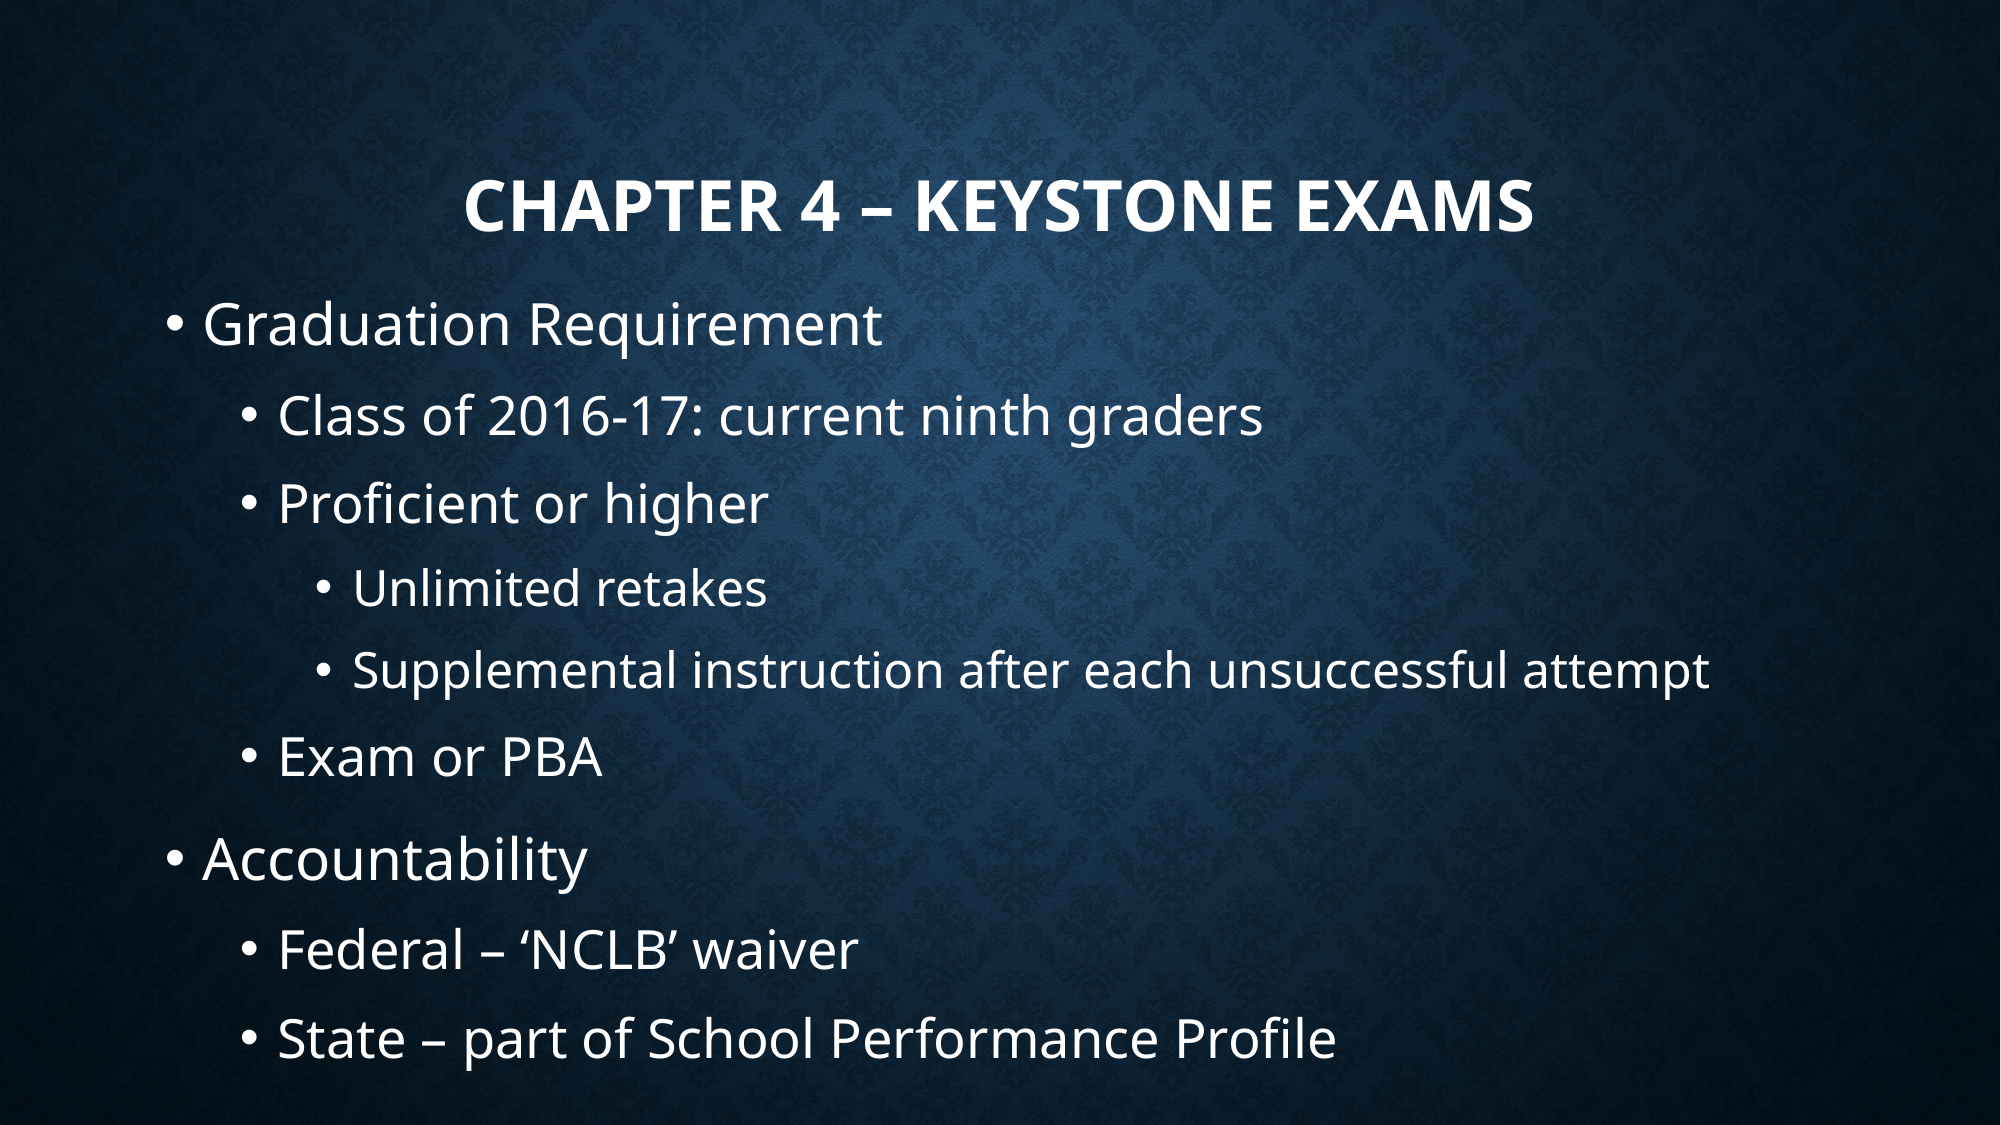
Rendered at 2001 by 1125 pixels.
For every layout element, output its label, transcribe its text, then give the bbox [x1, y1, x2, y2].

title Chapter 4 – Keystone Exams [149, 99, 1849, 266]
list Graduation Requirement Class of 2016-17: current ninth graders Proficient or higher Unlimited retakes Supplemental instruction after each unsuccessful attempt Exam or PBA Accountability Federal – ‘NCLB’ waiver State – part of School Performance Profile [149, 266, 1849, 1100]
